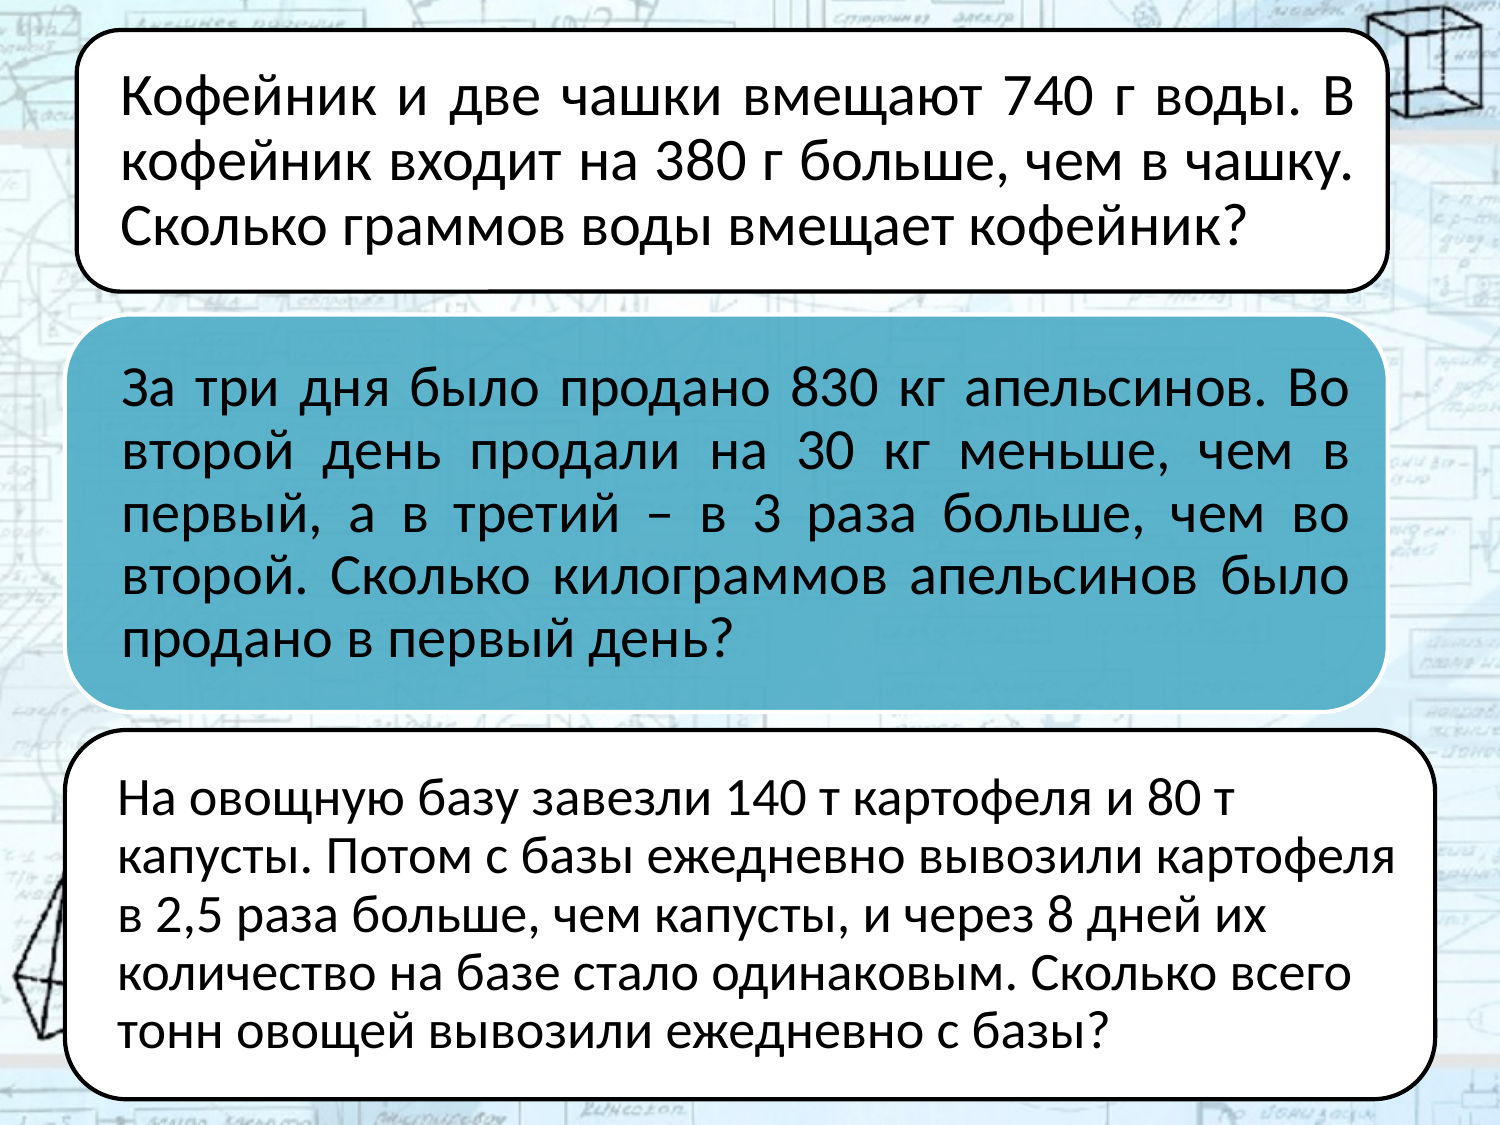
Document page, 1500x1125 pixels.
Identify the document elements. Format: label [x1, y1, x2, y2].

text_box [64, 314, 1389, 703]
picture [0, 0, 1500, 1125]
text_box [64, 703, 1436, 1125]
text_box [76, 7, 1389, 313]
